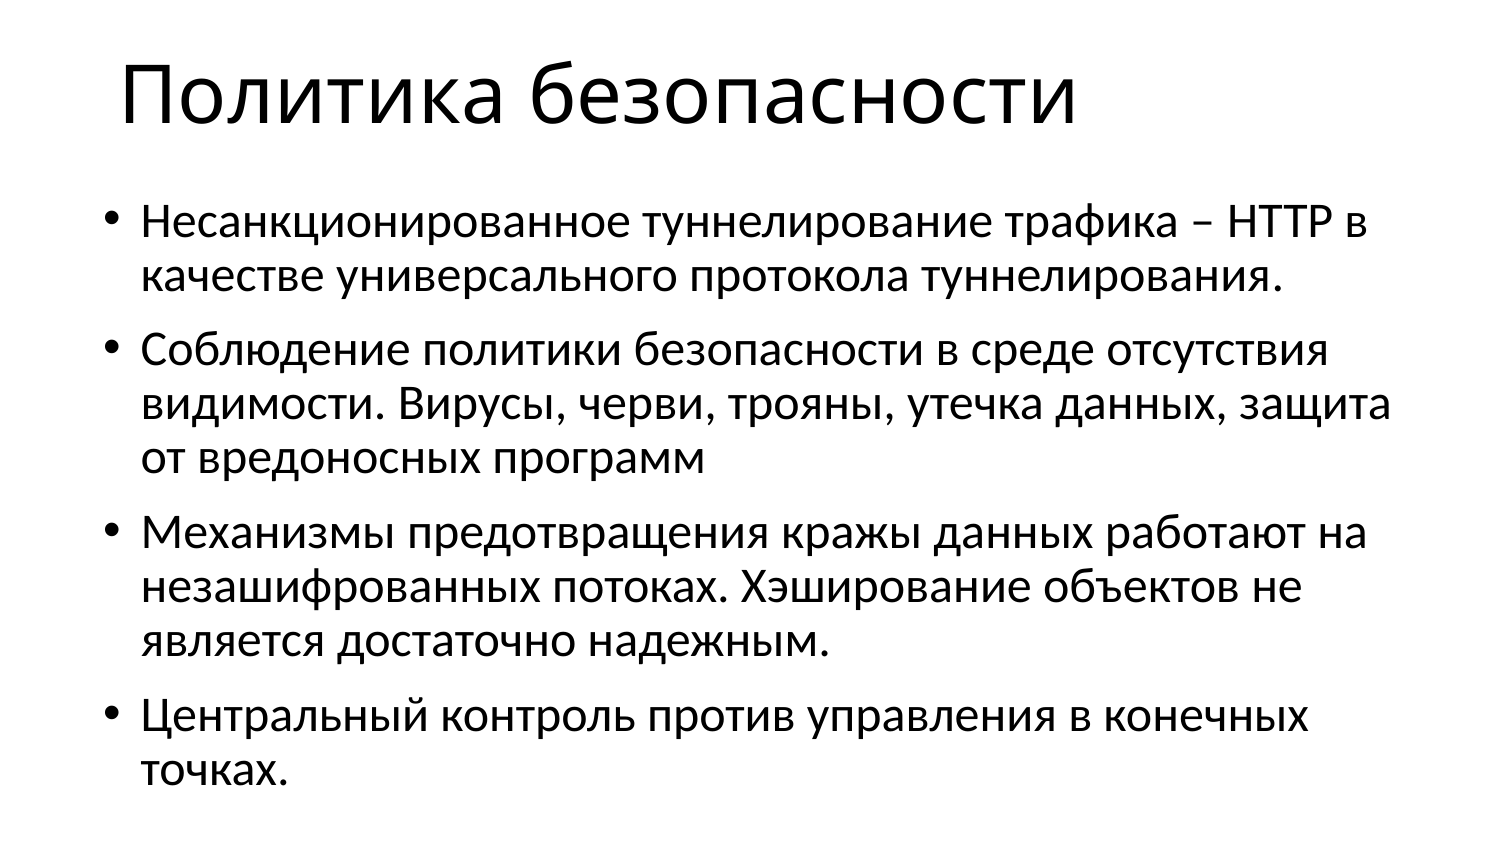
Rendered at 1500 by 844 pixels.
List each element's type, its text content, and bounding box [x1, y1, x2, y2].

title Политика безопасности [103, 44, 1397, 149]
text_box Несанкционированное туннелирование трафика – HTTP в качестве универсального протокола туннелирования. Соблюдение политики безопасности в среде отсутствия видимости. Вирусы, черви, трояны, утечка данных, защита от вредоносных программ Механизмы предотвращения кражы данных работают на незашифрованных потоках. Хэширование объектов не является достаточно надежным. Центральный контроль против управления в конечных точках. [88, 186, 1412, 844]
